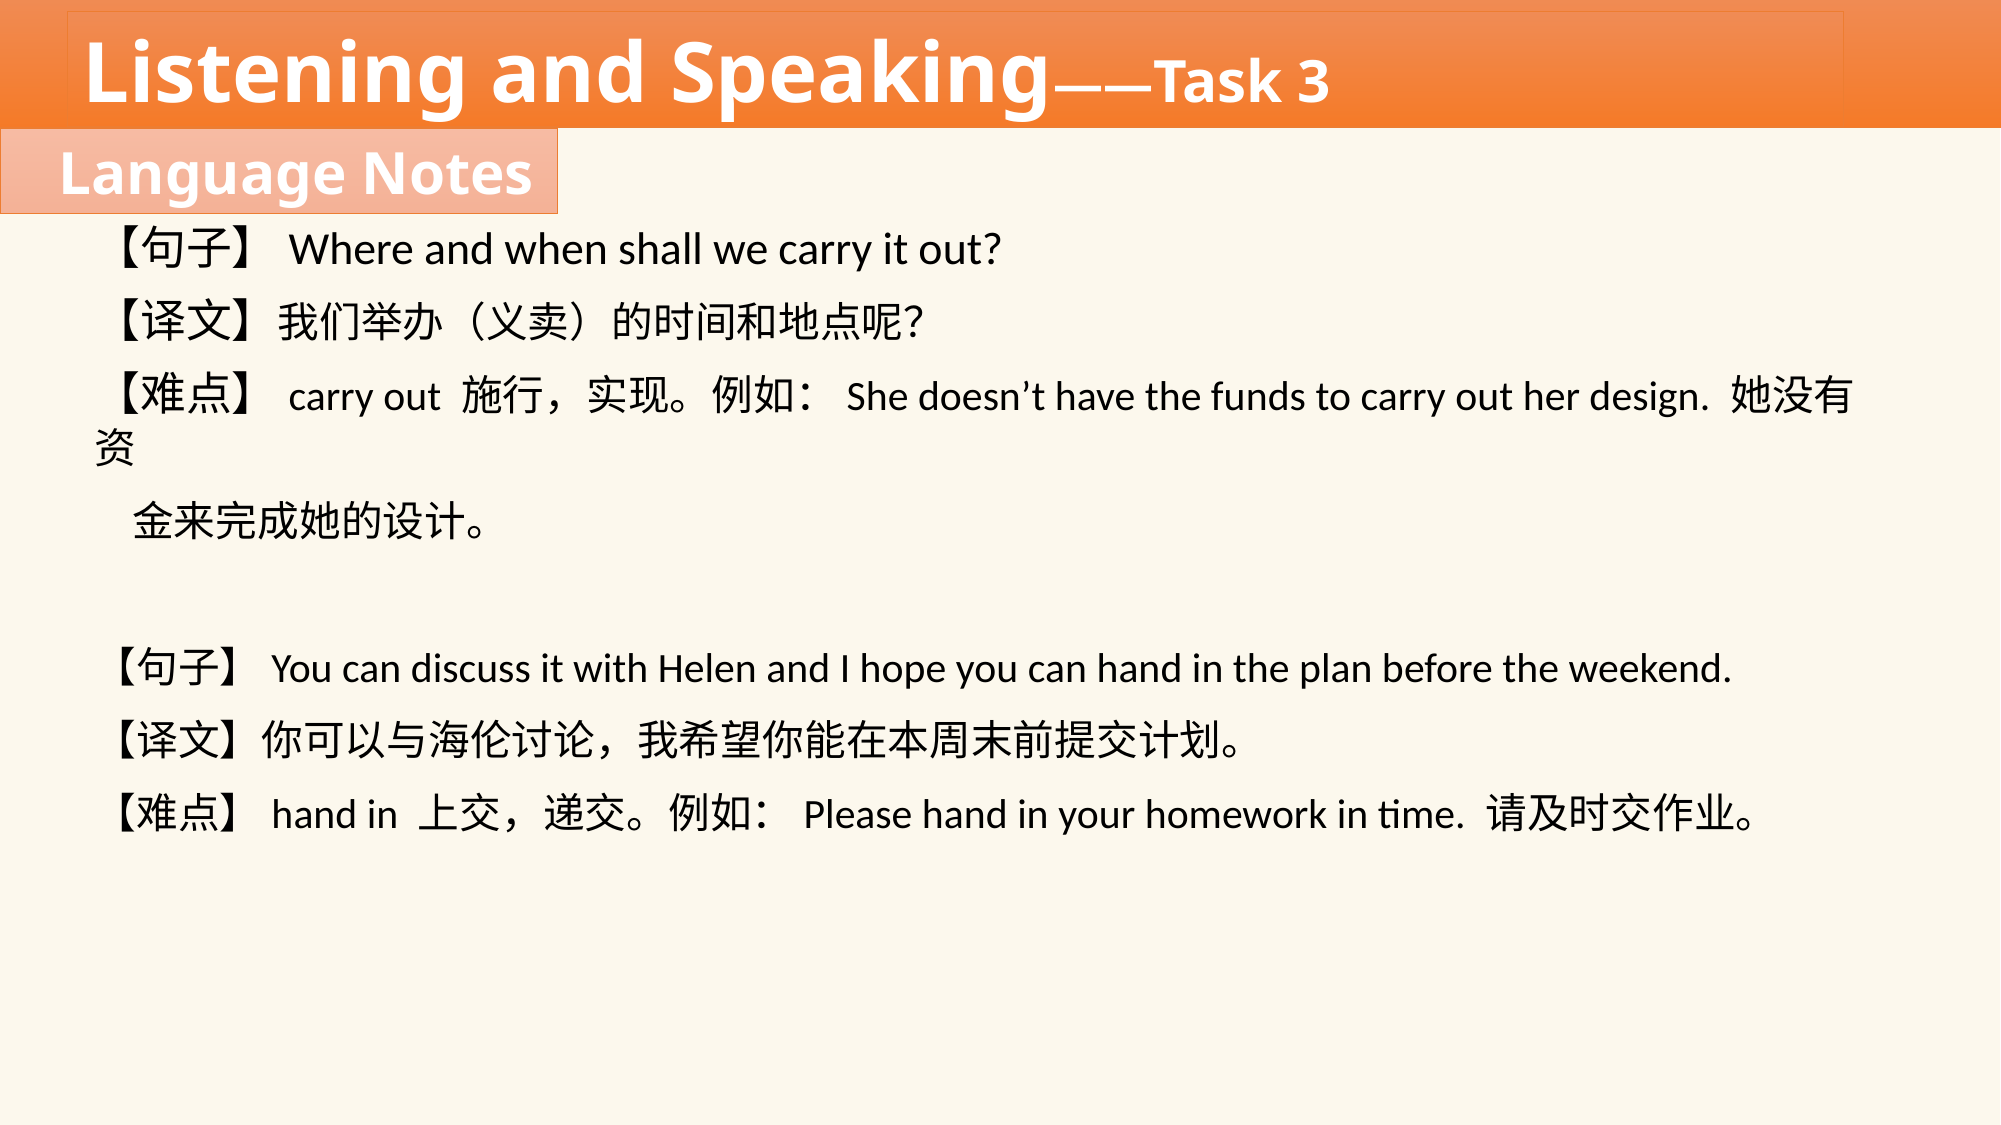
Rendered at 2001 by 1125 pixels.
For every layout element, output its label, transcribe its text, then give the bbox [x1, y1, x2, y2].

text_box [0, 0, 2000, 128]
list 【句子】Where and when shall we carry it out? 【译文】我们举办（义卖）的时间和地点呢？ 【难点】carry out 施行，实现。例如：She doesn’t have the funds to carry out her design. 她没有资 金来完成她的设计。 【句子】You can discuss it with Helen and I hope you can hand in the plan before the weekend. 【译文】你可以与海伦讨论，我希望你能在本周末前提交计划。 【难点】hand in 上交，递交。例如：Please hand in your homework in time. 请及时交作业。 [79, 214, 1877, 1125]
text_box Language Notes [0, 128, 558, 214]
